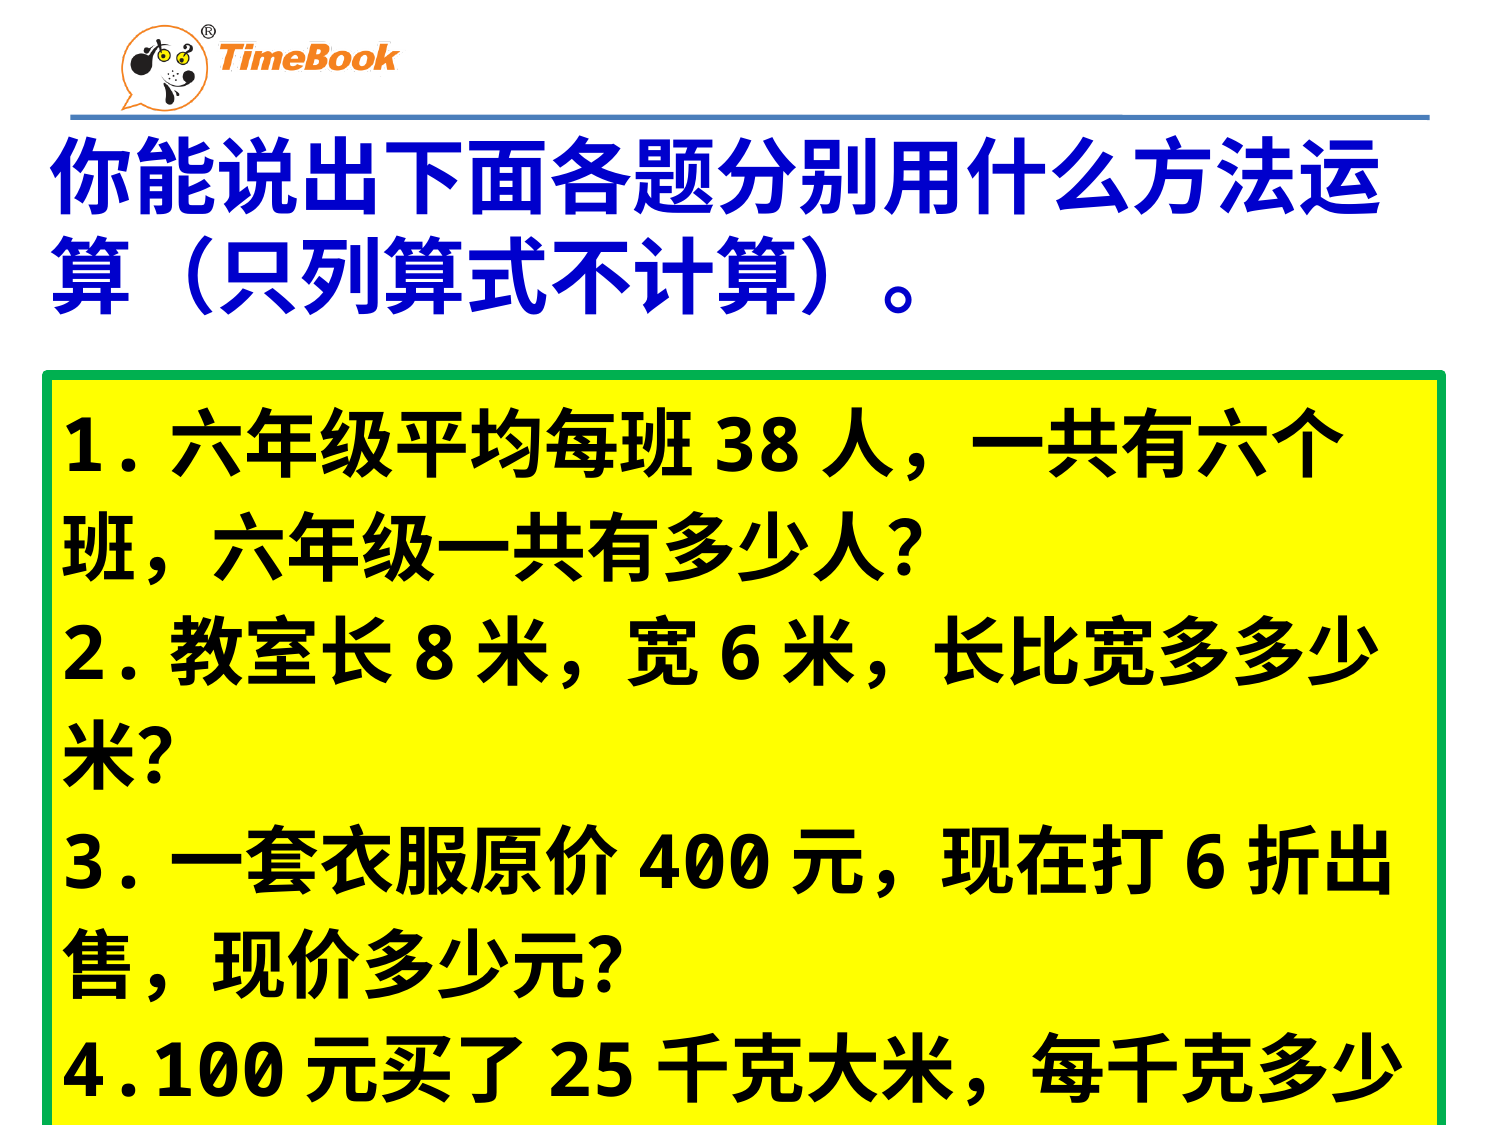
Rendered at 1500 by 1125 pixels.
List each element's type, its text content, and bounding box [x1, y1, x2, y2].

text_box 1.六年级平均每班38人，一共有六个班，六年级一共有多少人？ 2.教室长8米，宽6米，长比宽多多少米？ 3.一套衣服原价400元，现在打6折出售，现价多少元？ 4.100元买了25千克大米，每千克多少元？ [45, 373, 1443, 1125]
picture [118, 22, 408, 113]
text_box 你能说出下面各题分别用什么方法运算（只列算式不计算）。 [35, 117, 1459, 332]
